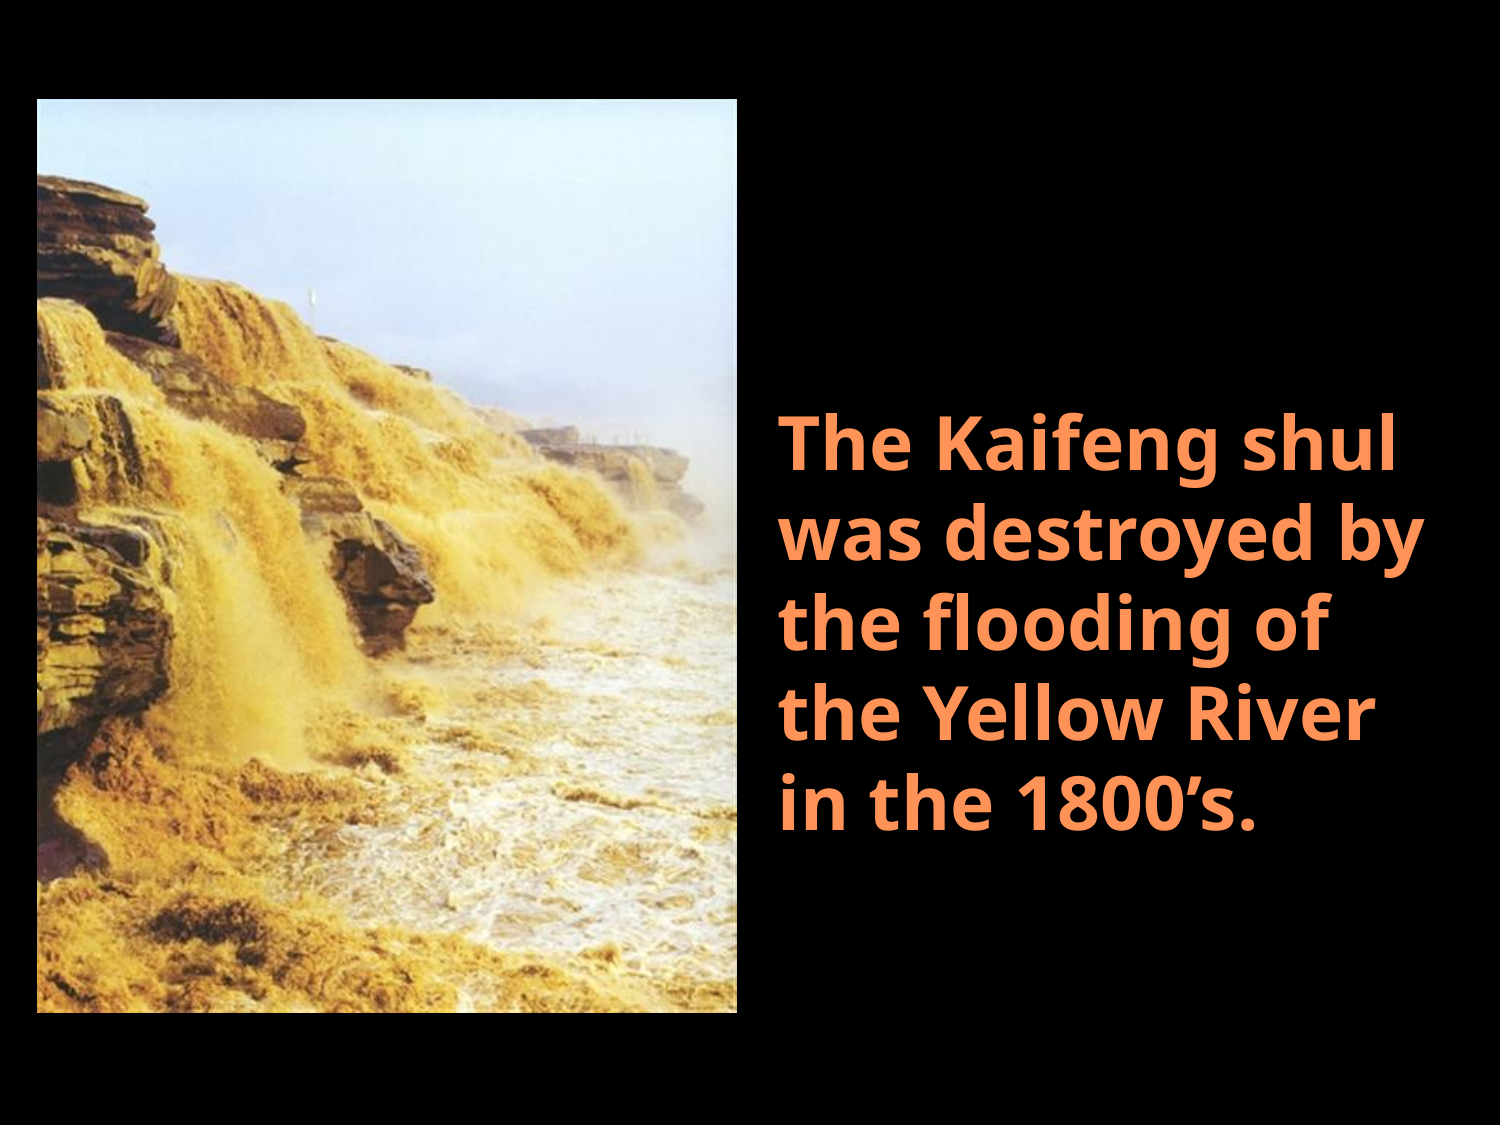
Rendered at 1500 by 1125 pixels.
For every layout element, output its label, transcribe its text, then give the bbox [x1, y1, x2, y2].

title The Kaifeng shul was destroyed by the flooding of the Yellow River in the 1800’s. [762, 174, 1463, 853]
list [39, 101, 737, 1012]
